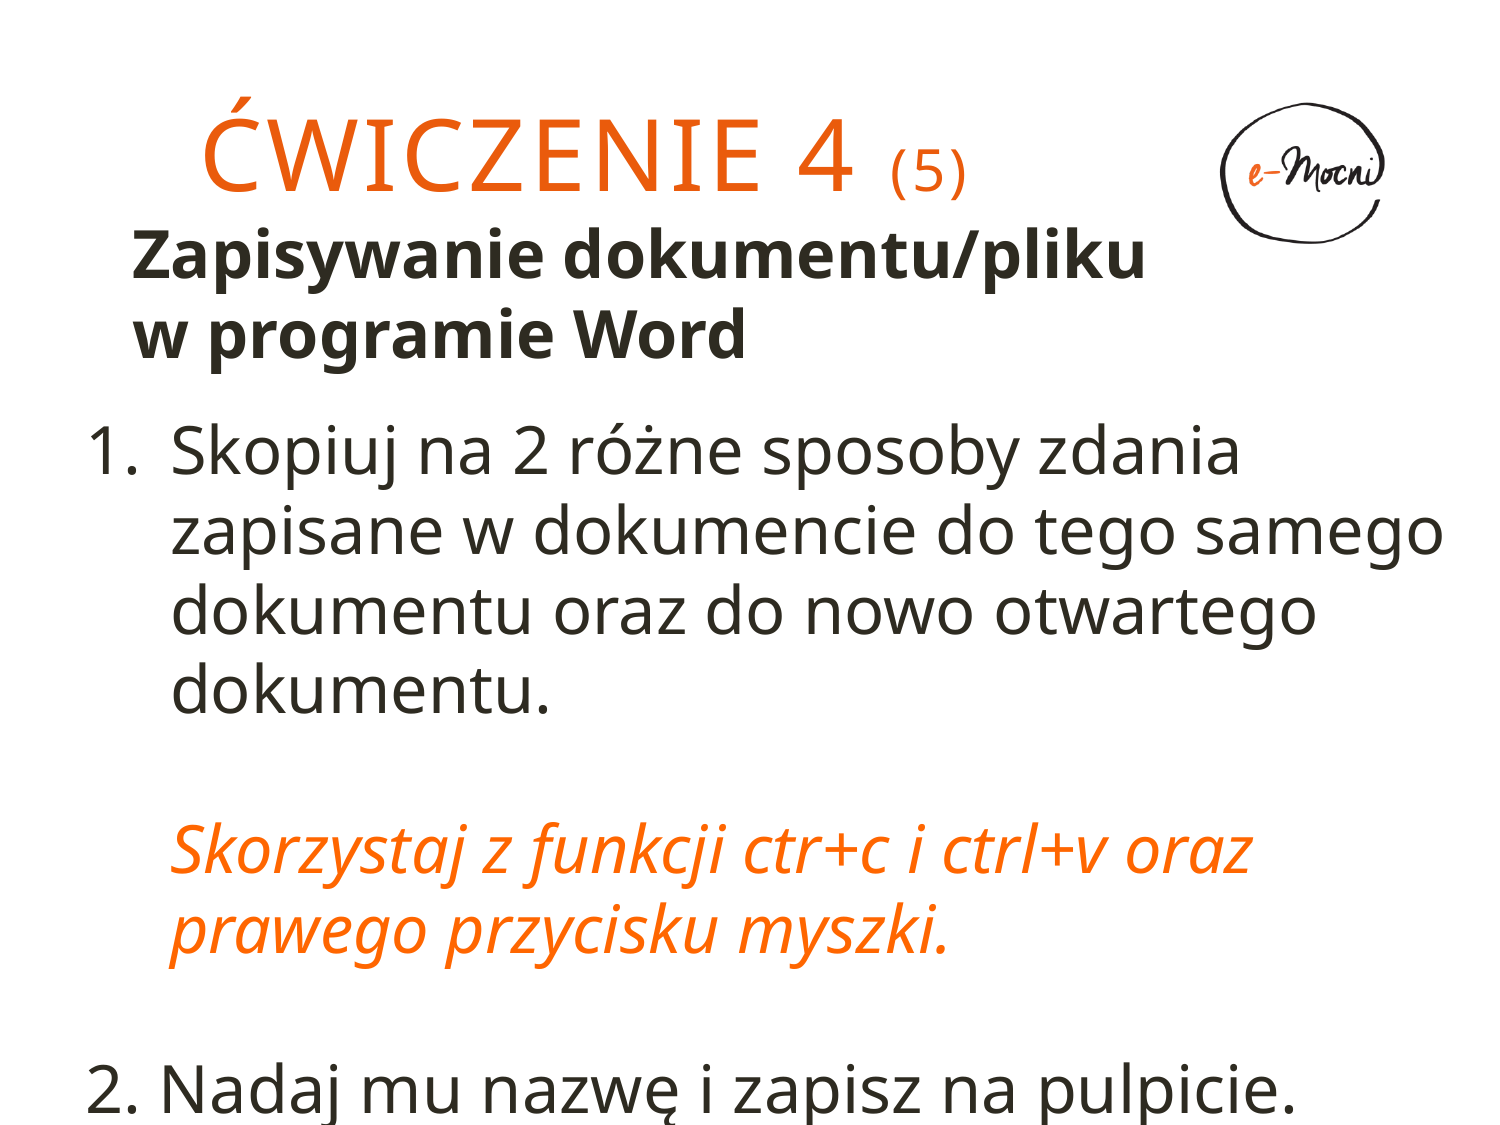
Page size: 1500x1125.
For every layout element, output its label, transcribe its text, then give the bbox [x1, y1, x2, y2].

text_box Zapisywanie dokumentu/pliku w programie Word [117, 201, 1444, 383]
title ĆWICZENIE 4 (5) [184, 69, 1458, 257]
picture [1163, 89, 1442, 257]
text_box Skopiuj na 2 różne sposoby zdania zapisane w dokumencie do tego samego dokumentu oraz do nowo otwartego dokumentu. Skorzystaj z funkcji ctr+c i ctrl+v oraz prawego przycisku myszki. 2. Nadaj mu nazwę i zapisz na pulpicie. [70, 409, 1500, 1125]
